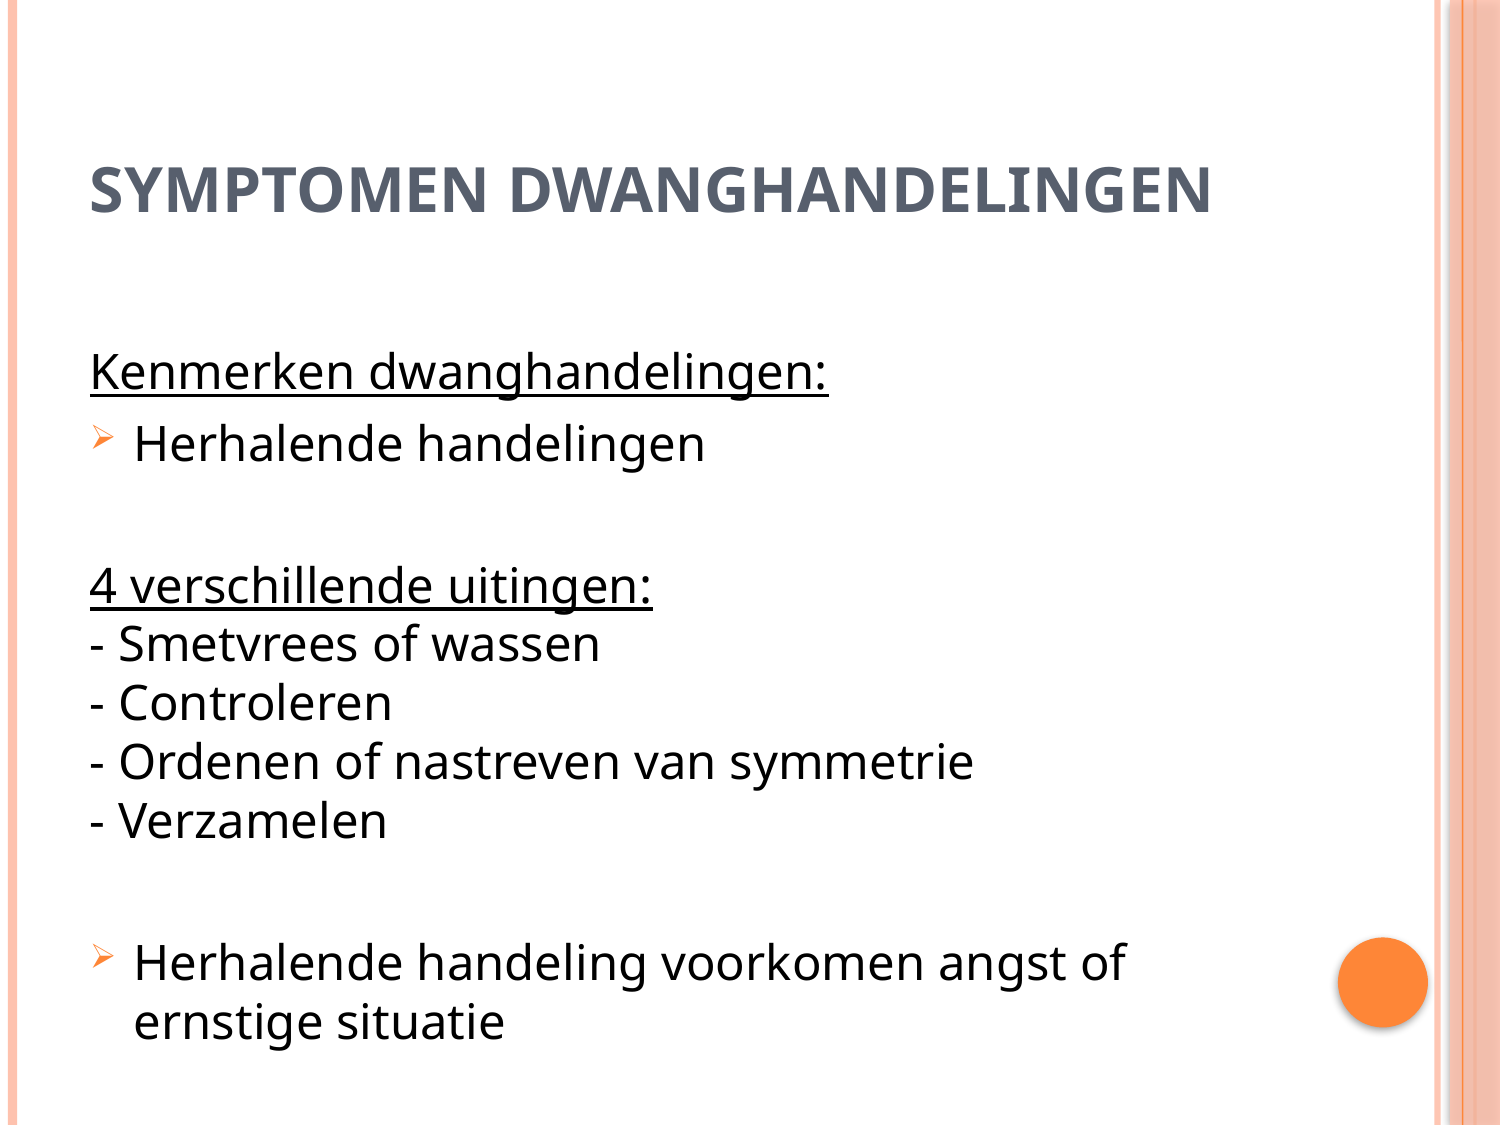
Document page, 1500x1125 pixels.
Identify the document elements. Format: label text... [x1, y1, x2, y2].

list Kenmerken dwanghandelingen: Herhalende handelingen 4 verschillende uitingen: - Smetvrees of wassen - Controleren - Ordenen of nastreven van symmetrie - Verzamelen Herhalende handeling voorkomen angst of ernstige situatie [75, 262, 1300, 1062]
title Symptomen dwanghandelingen [75, 45, 1300, 233]
